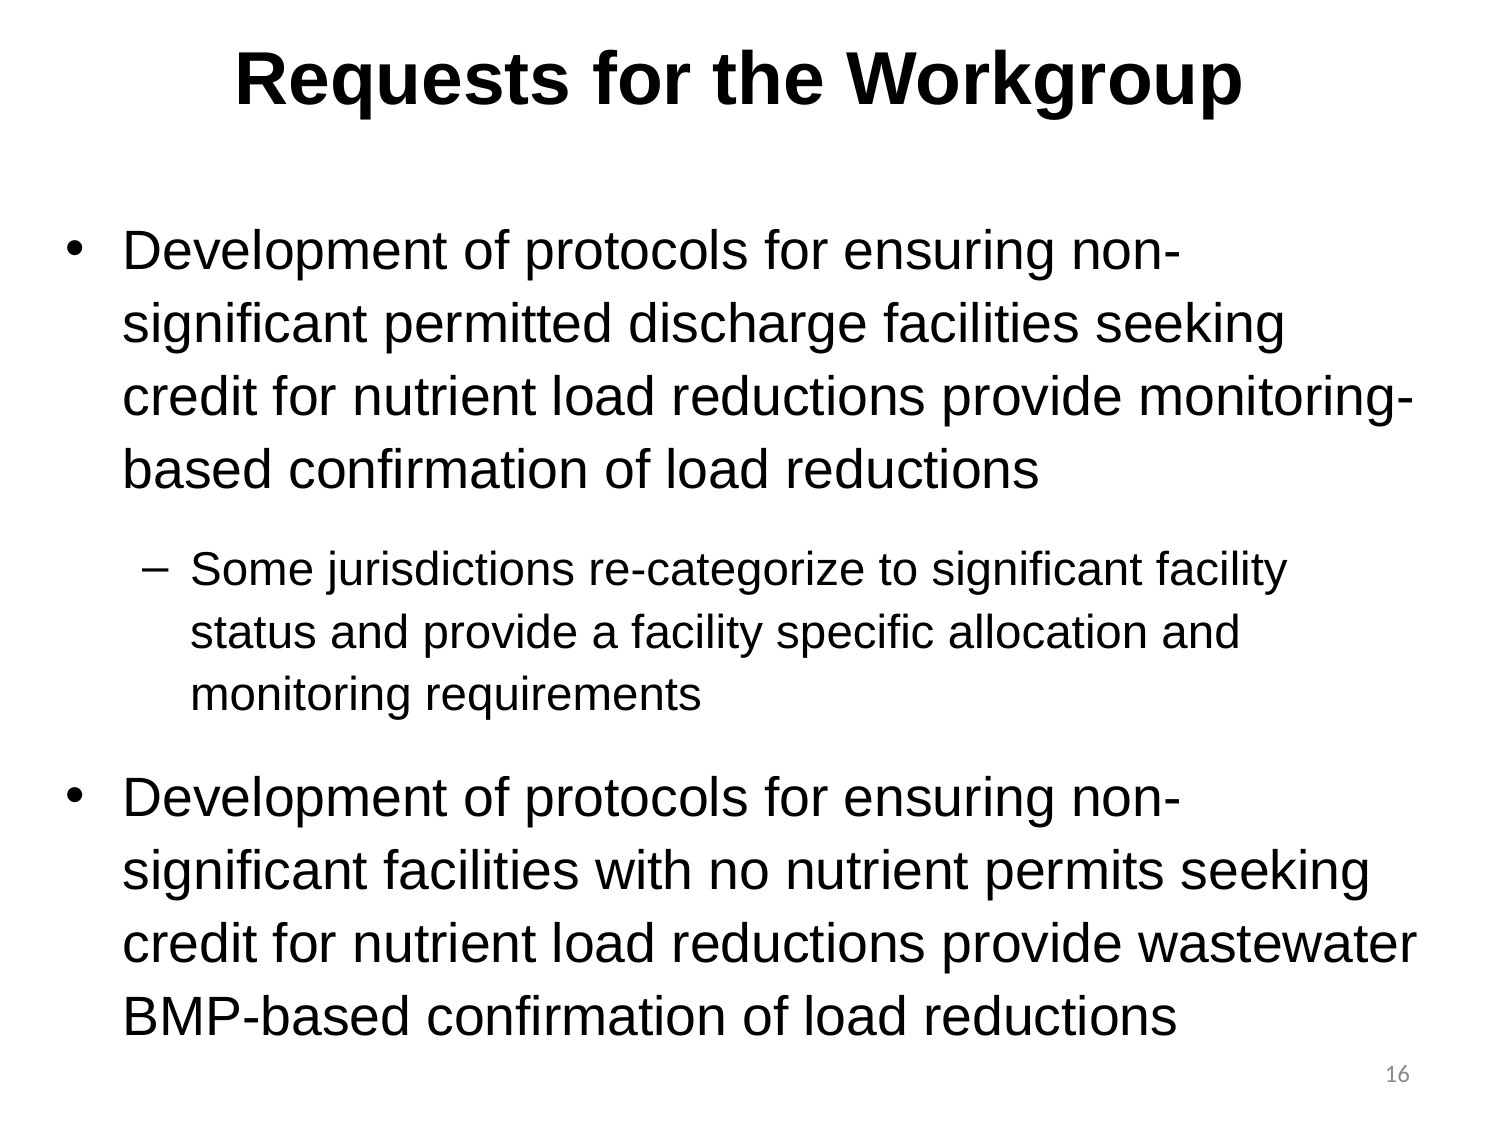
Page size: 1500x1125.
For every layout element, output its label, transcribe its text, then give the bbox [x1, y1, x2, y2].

title Requests for the Workgroup [75, 0, 1425, 150]
slide_number 16 [1074, 1042, 1425, 1103]
list Development of protocols for ensuring non-significant permitted discharge facilities seeking credit for nutrient load reductions provide monitoring-based confirmation of load reductions Some jurisdictions re-categorize to significant facility status and provide a facility specific allocation and monitoring requirements Development of protocols for ensuring non-significant facilities with no nutrient permits seeking credit for nutrient load reductions provide wastewater BMP-based confirmation of load reductions [50, 200, 1438, 1100]
